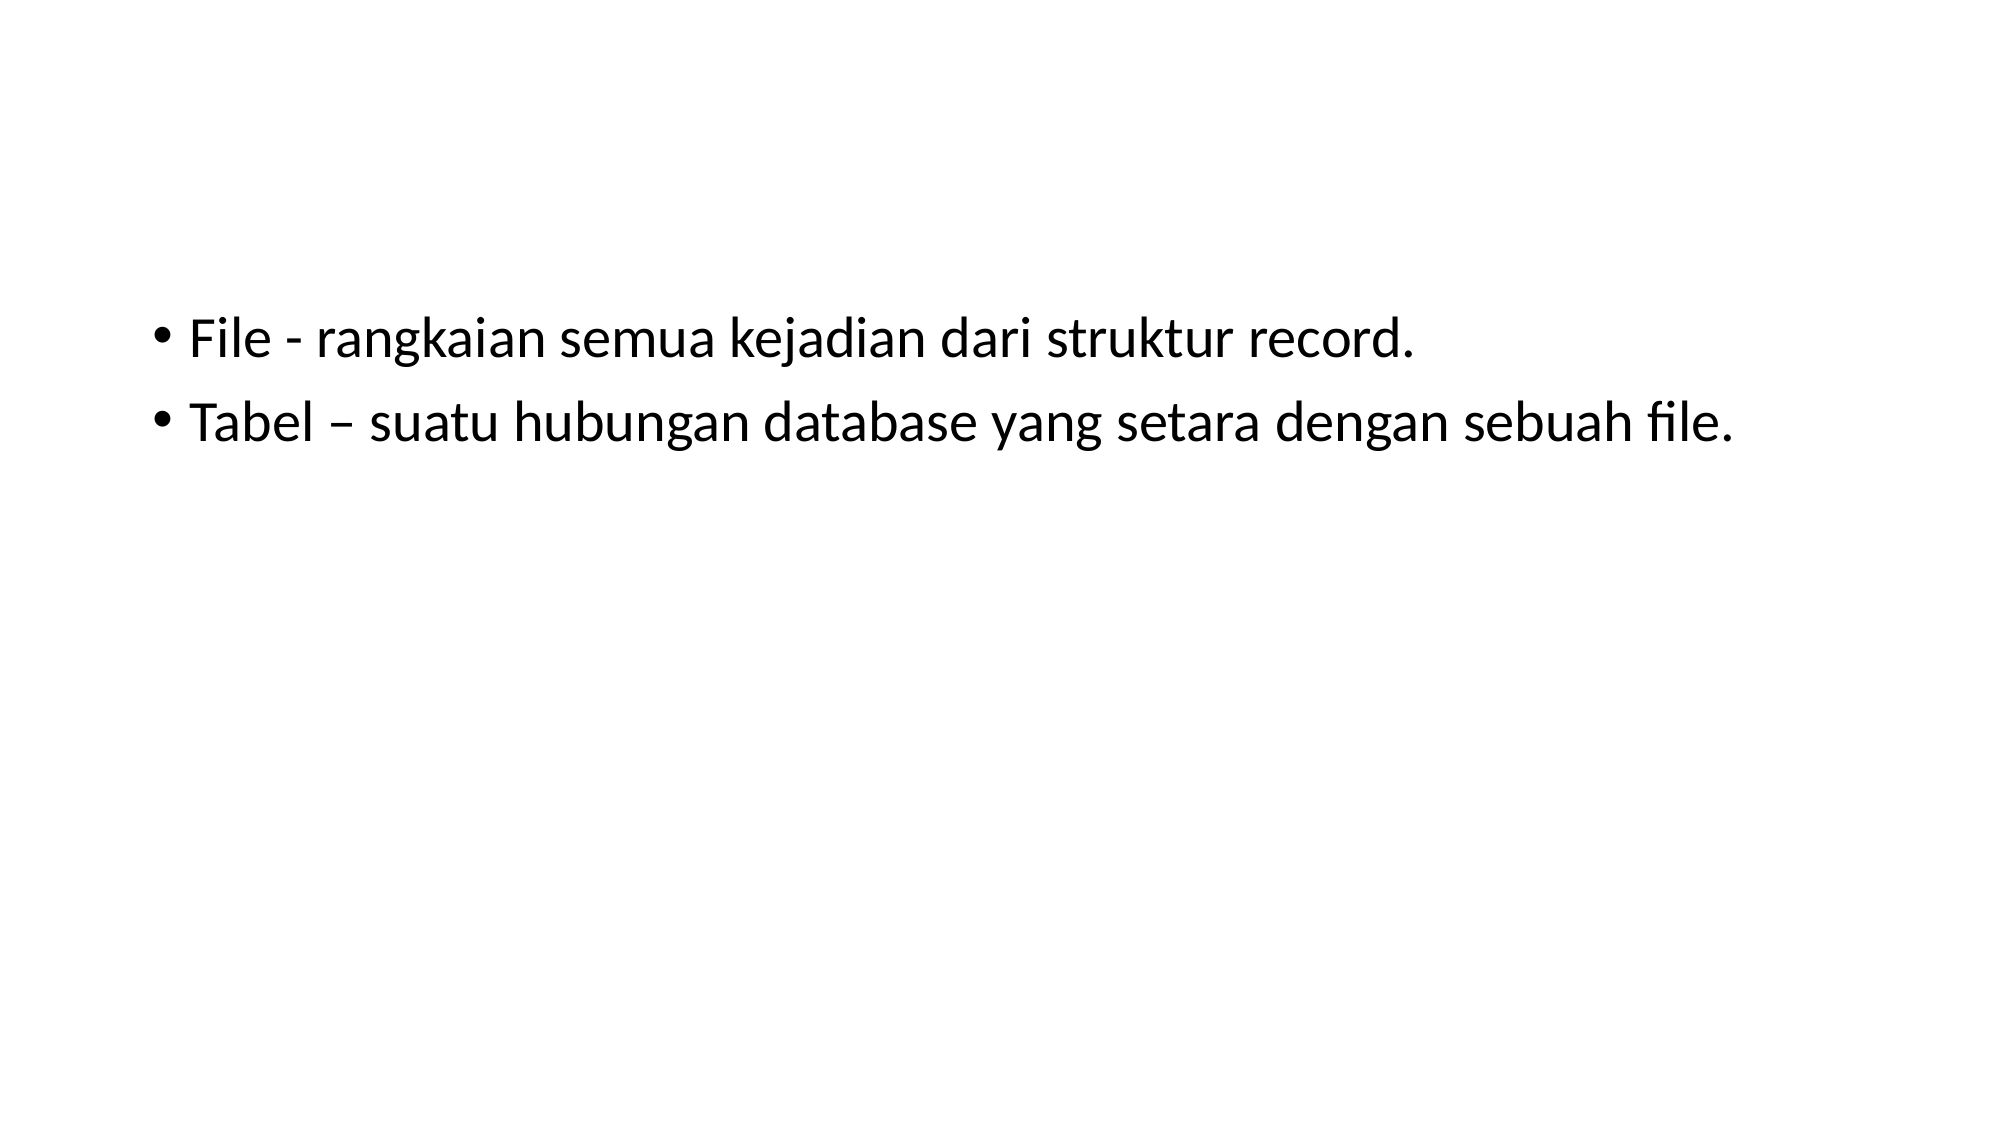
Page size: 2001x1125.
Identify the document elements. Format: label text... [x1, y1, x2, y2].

list File - rangkaian semua kejadian dari struktur record. Tabel – suatu hubungan database yang setara dengan sebuah file. [137, 299, 1863, 1014]
